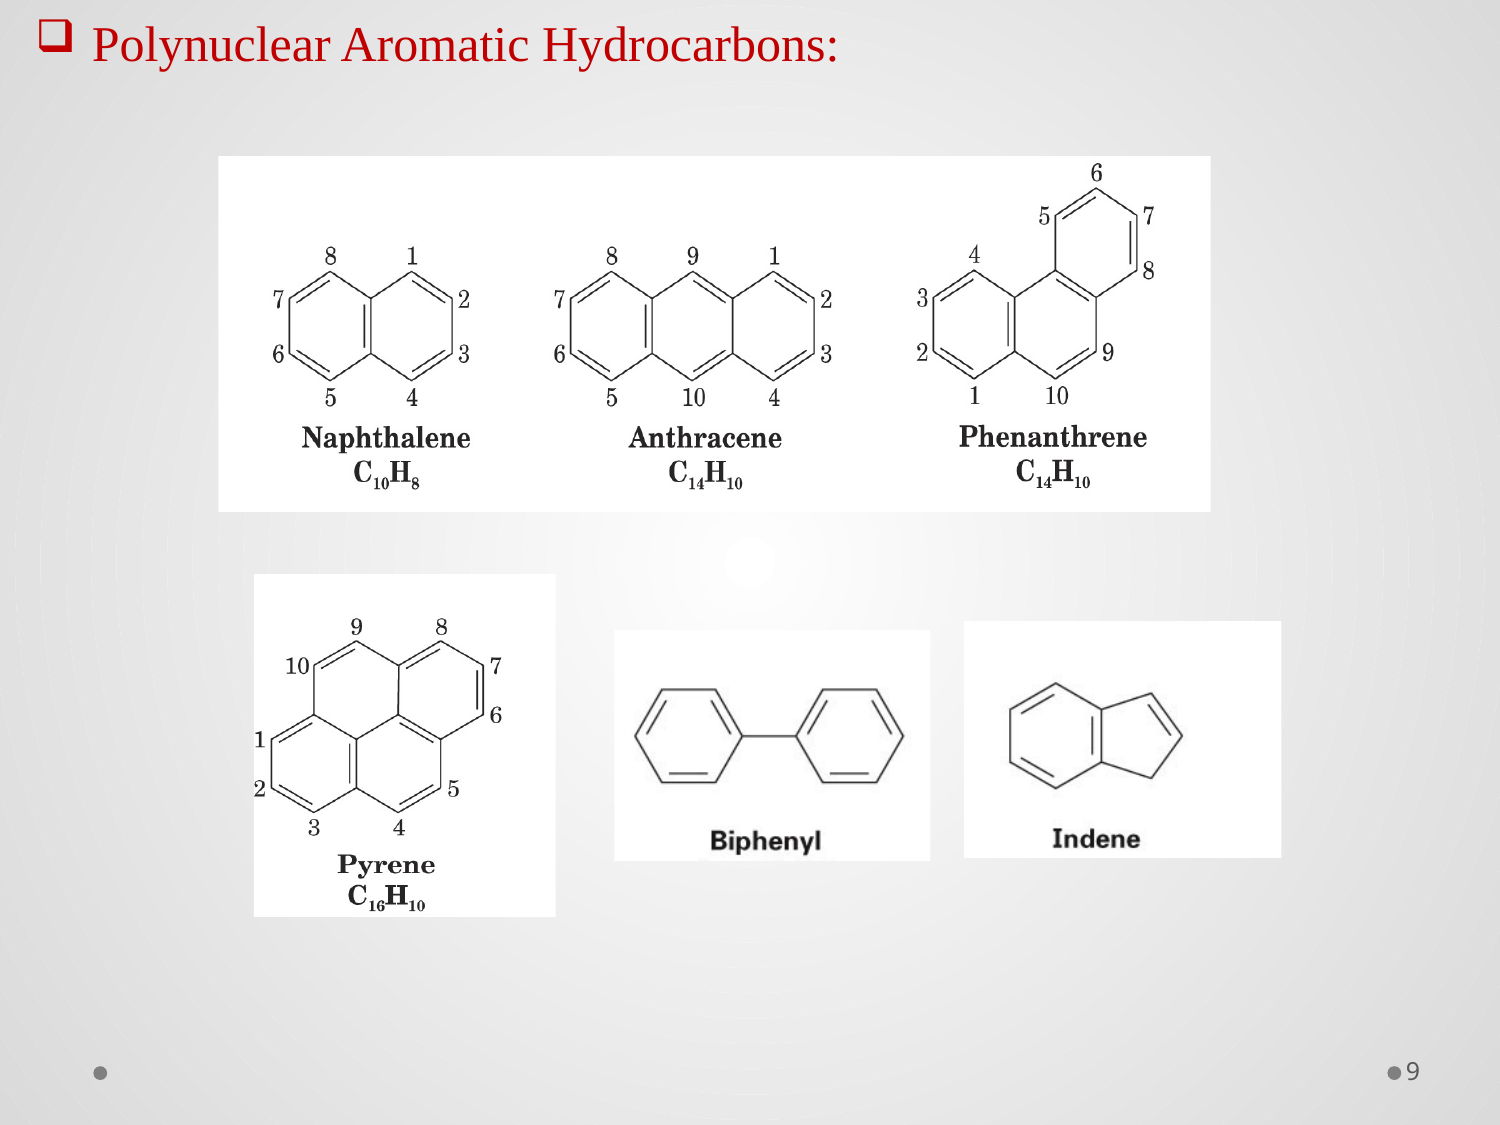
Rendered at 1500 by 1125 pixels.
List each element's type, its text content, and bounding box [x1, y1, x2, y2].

slide_number 9 [1401, 1042, 1494, 1103]
text_box Polynuclear Aromatic Hydrocarbons: [20, 3, 856, 79]
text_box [218, 156, 1282, 917]
